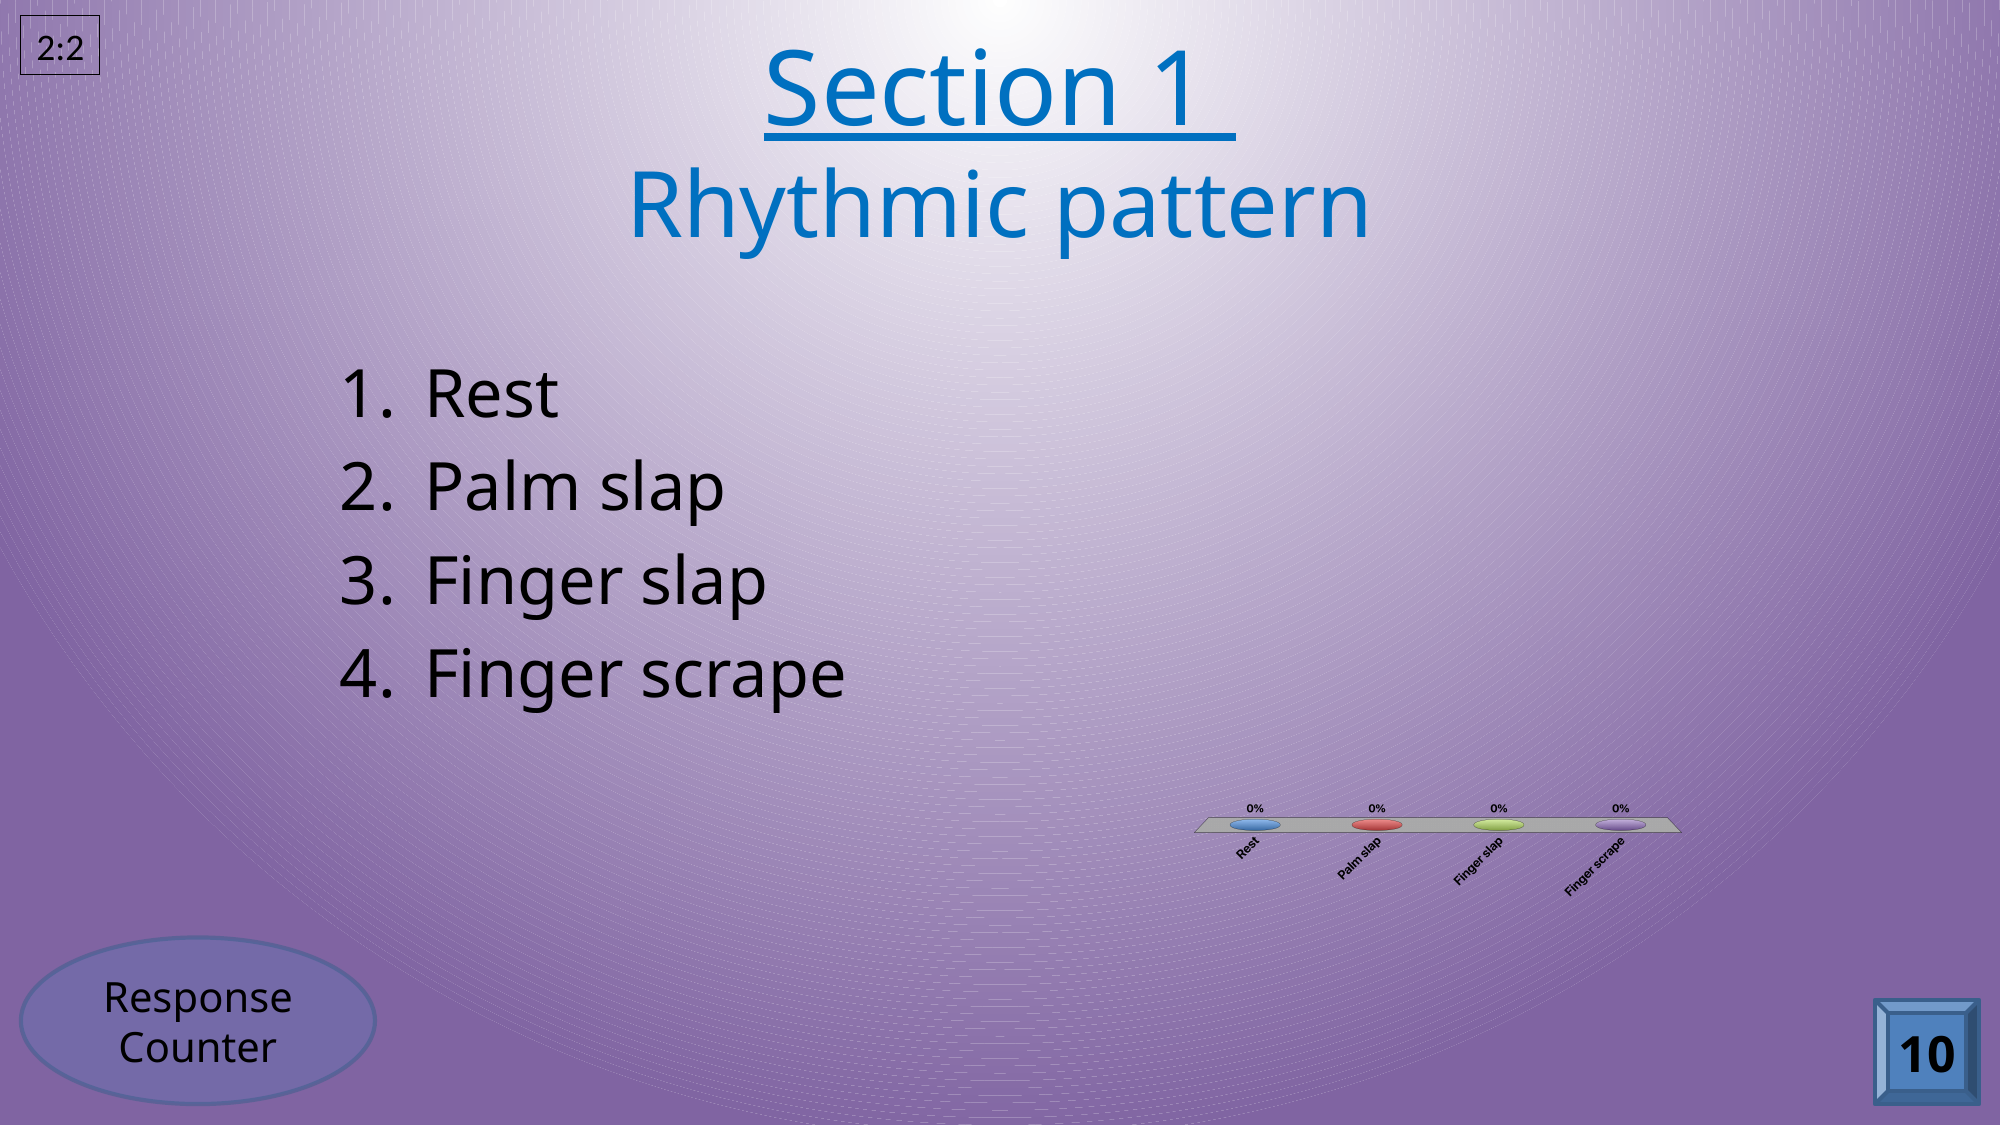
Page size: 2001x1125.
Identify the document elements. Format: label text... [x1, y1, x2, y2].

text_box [1874, 999, 1980, 1105]
text_box Response Counter [18, 935, 378, 1107]
picture [1193, 332, 1697, 900]
title Section 1 Rhythmic pattern [99, 45, 1900, 233]
list Rest Palm slap Finger slap Finger scrape [324, 343, 1000, 788]
text_box 2:2 [20, 15, 100, 75]
